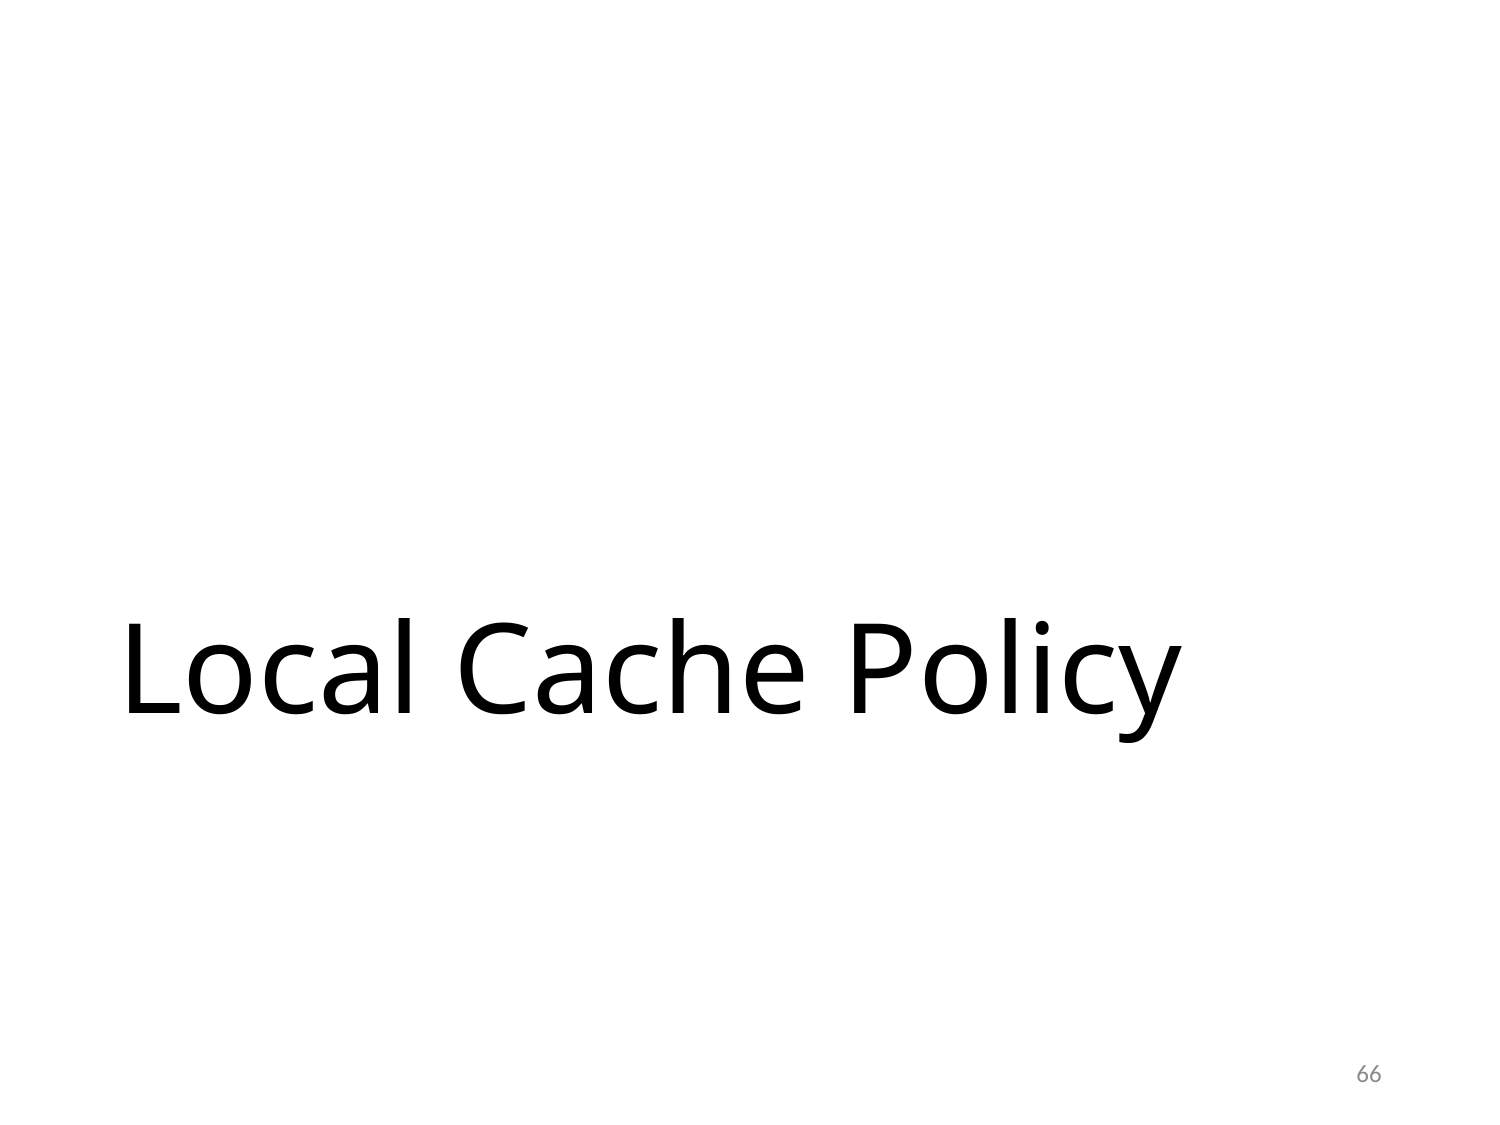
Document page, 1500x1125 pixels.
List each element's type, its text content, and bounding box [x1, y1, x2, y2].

slide_number 66 [1059, 1042, 1397, 1103]
title Local Cache Policy [102, 280, 1397, 749]
